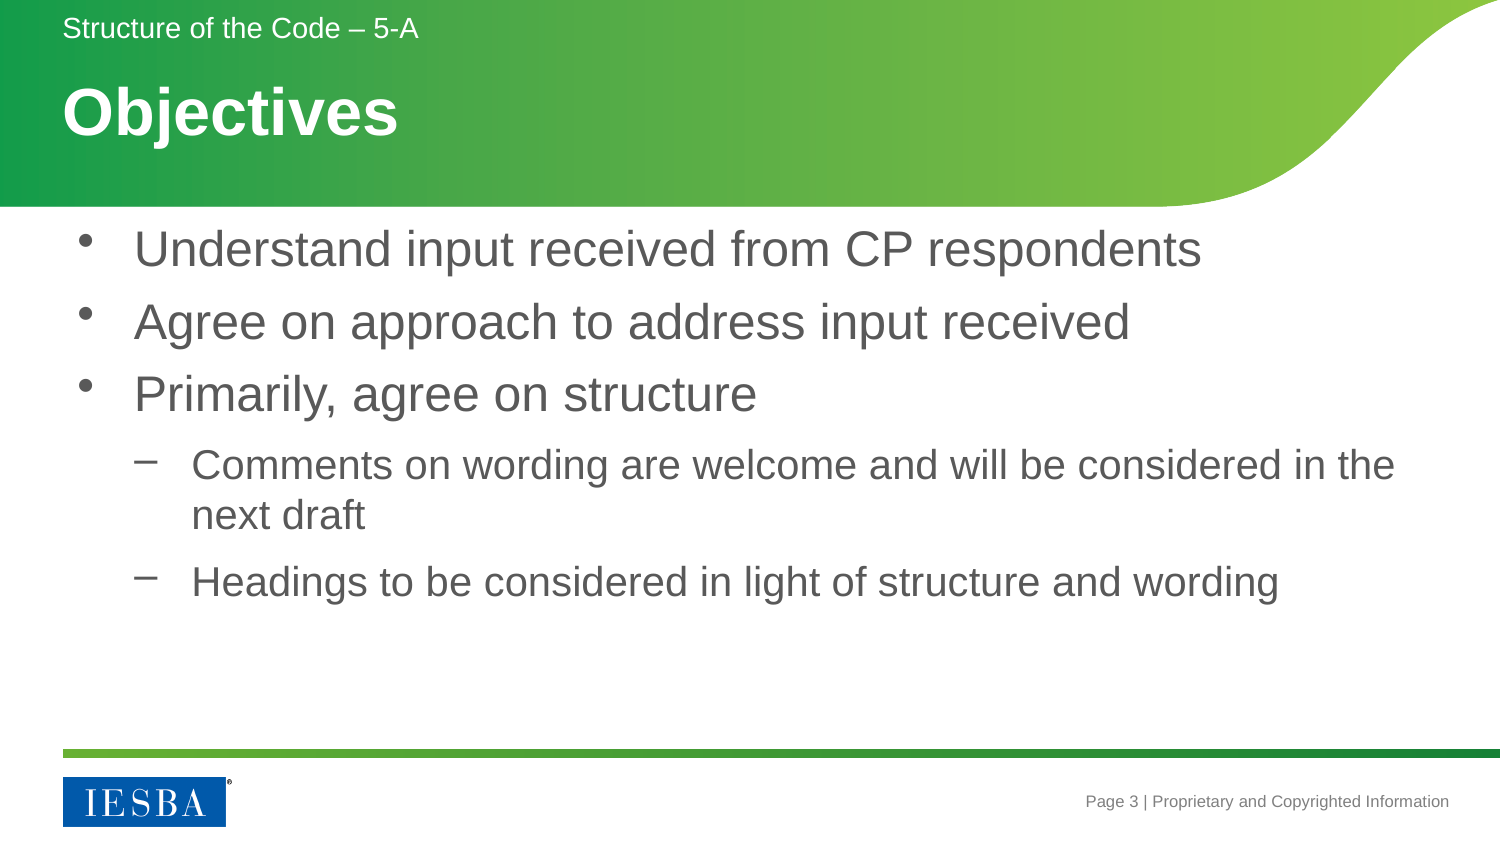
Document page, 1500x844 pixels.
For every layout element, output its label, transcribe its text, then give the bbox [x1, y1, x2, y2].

title Objectives [62, 75, 1300, 142]
picture [0, 0, 1500, 207]
list Understand input received from CP respondents Agree on approach to address input received Primarily, agree on structure Comments on wording are welcome and will be considered in the next draft Headings to be considered in light of structure and wording [62, 209, 1450, 724]
picture [63, 777, 232, 827]
subtitle Structure of the Code – 5-A [62, 9, 500, 38]
